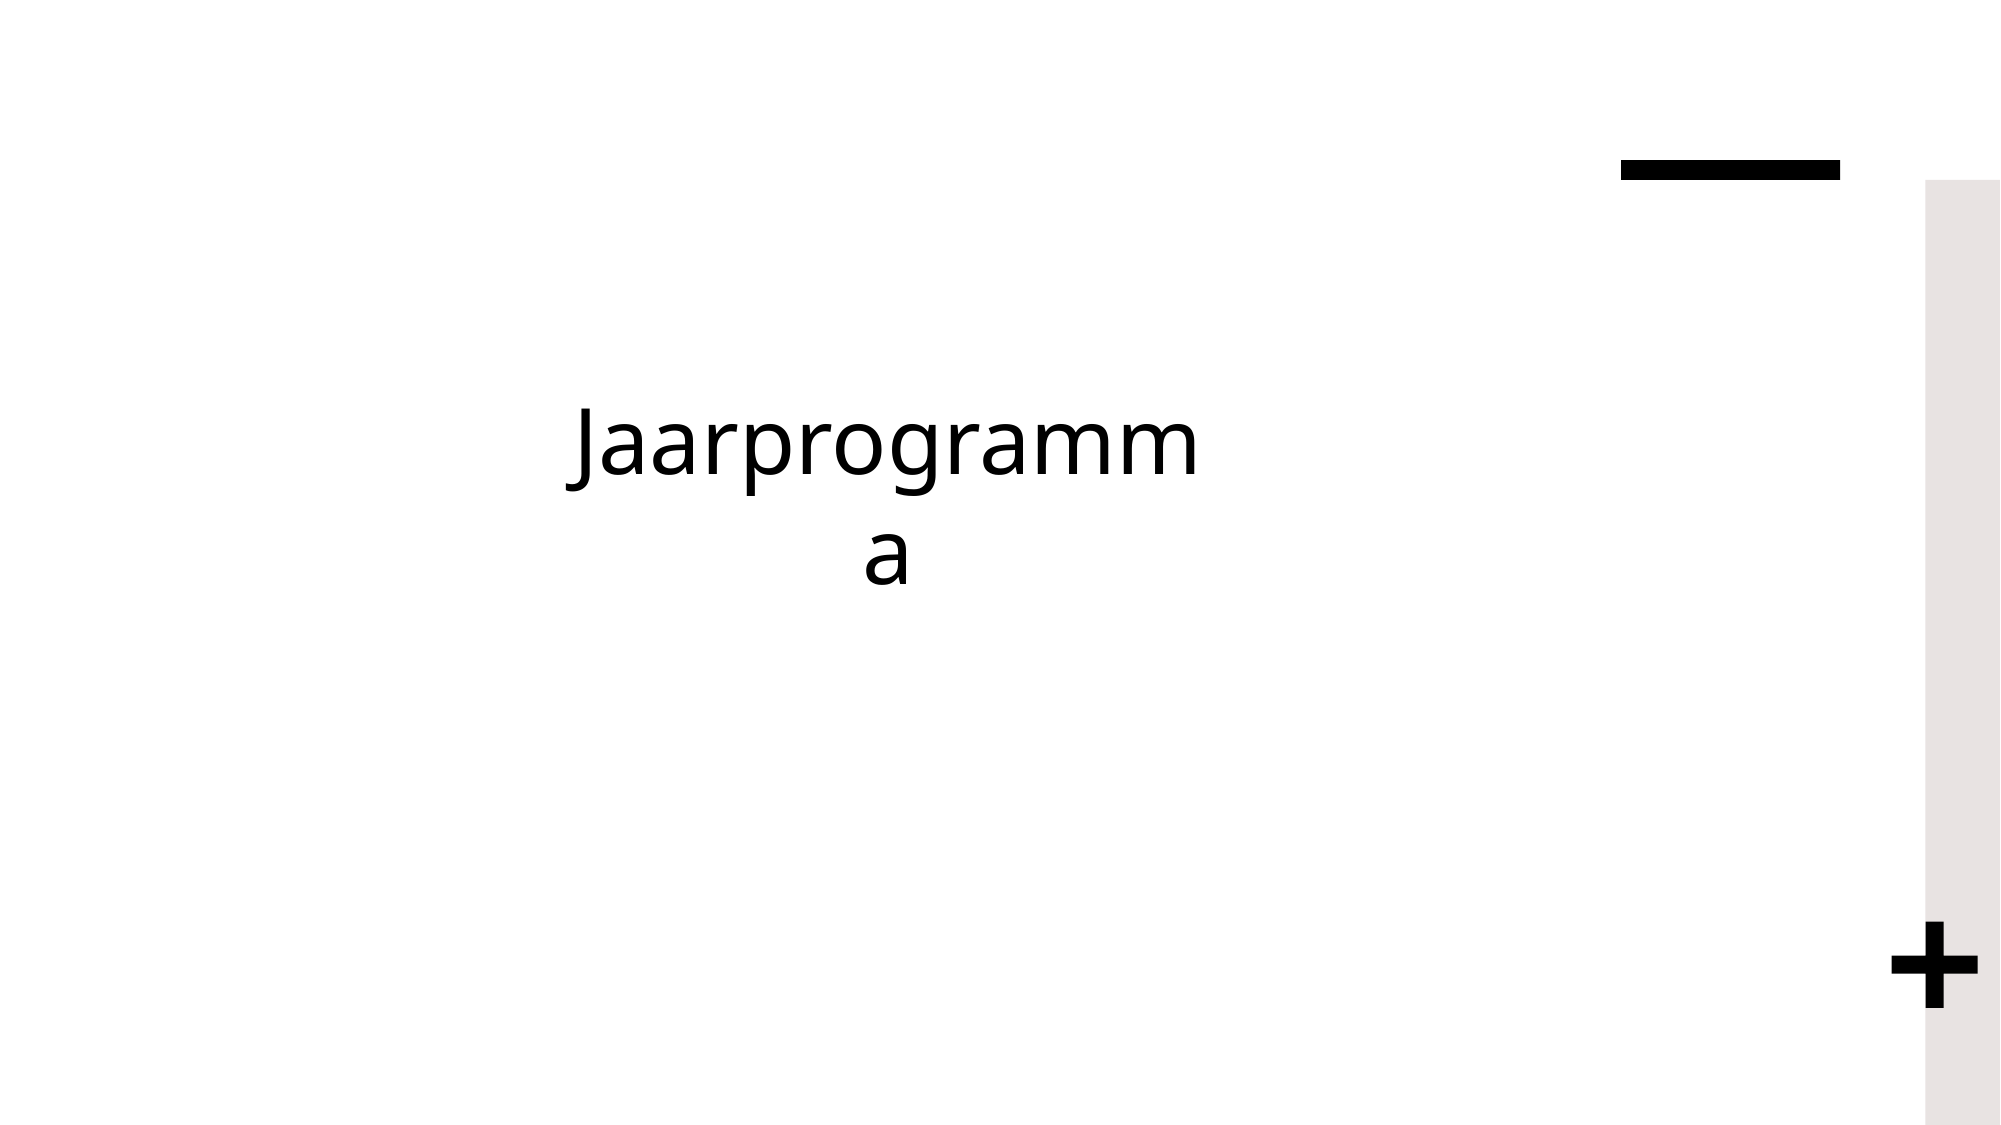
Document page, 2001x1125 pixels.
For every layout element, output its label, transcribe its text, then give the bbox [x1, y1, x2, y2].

title Jaarprogramma [542, 375, 1234, 897]
